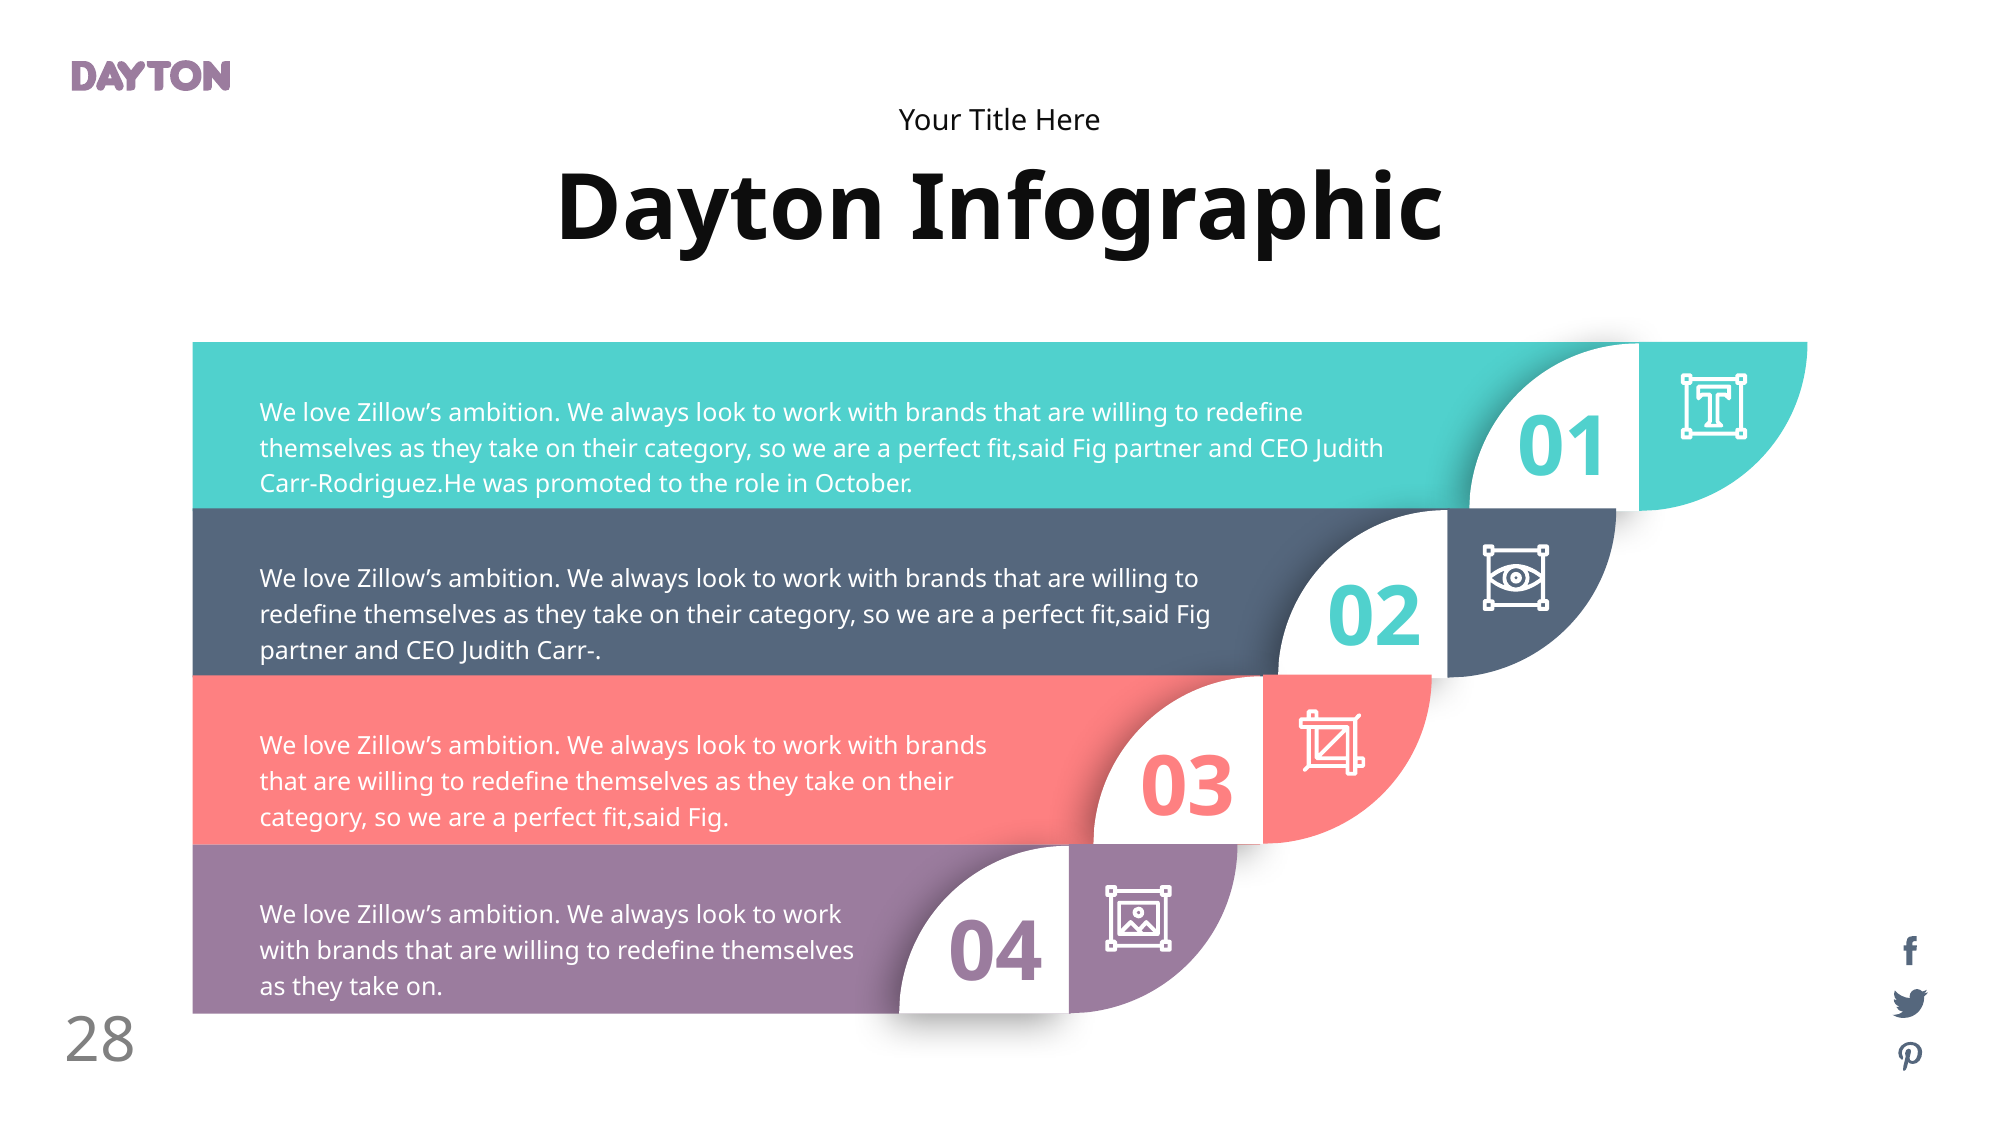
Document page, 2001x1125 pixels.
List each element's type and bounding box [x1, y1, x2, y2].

text_box [192, 674, 1432, 845]
text_box [588, 93, 1411, 267]
text_box [192, 844, 1238, 1014]
text_box [192, 341, 1808, 512]
text_box [192, 508, 1617, 678]
